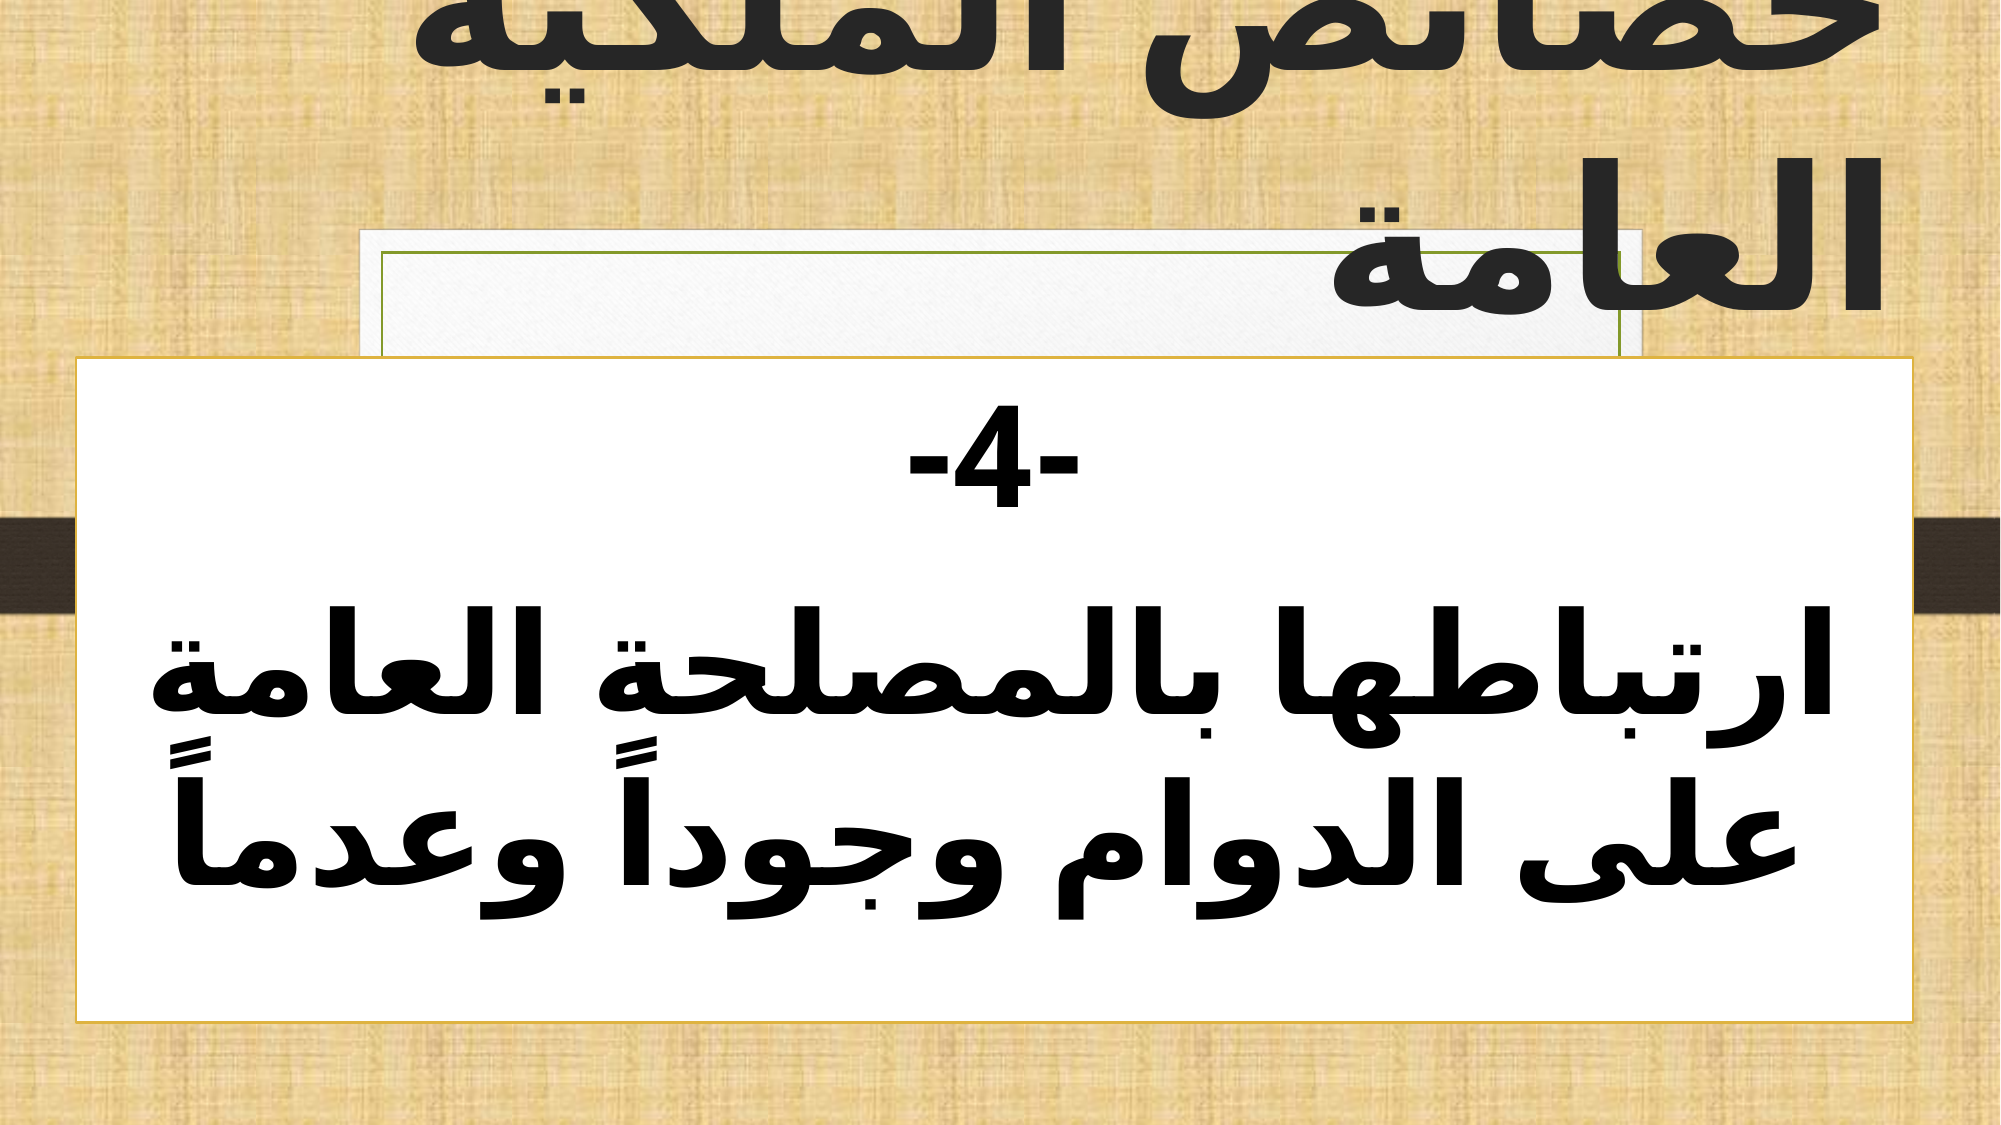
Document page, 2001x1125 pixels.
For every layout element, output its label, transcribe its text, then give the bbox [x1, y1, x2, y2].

title خصائص الملكية العامة [221, 80, 1913, 356]
picture [0, 0, 2001, 1125]
subtitle -4- ارتباطها بالمصلحة العامة على الدوام وجوداً وعدماً [75, 356, 1914, 1024]
